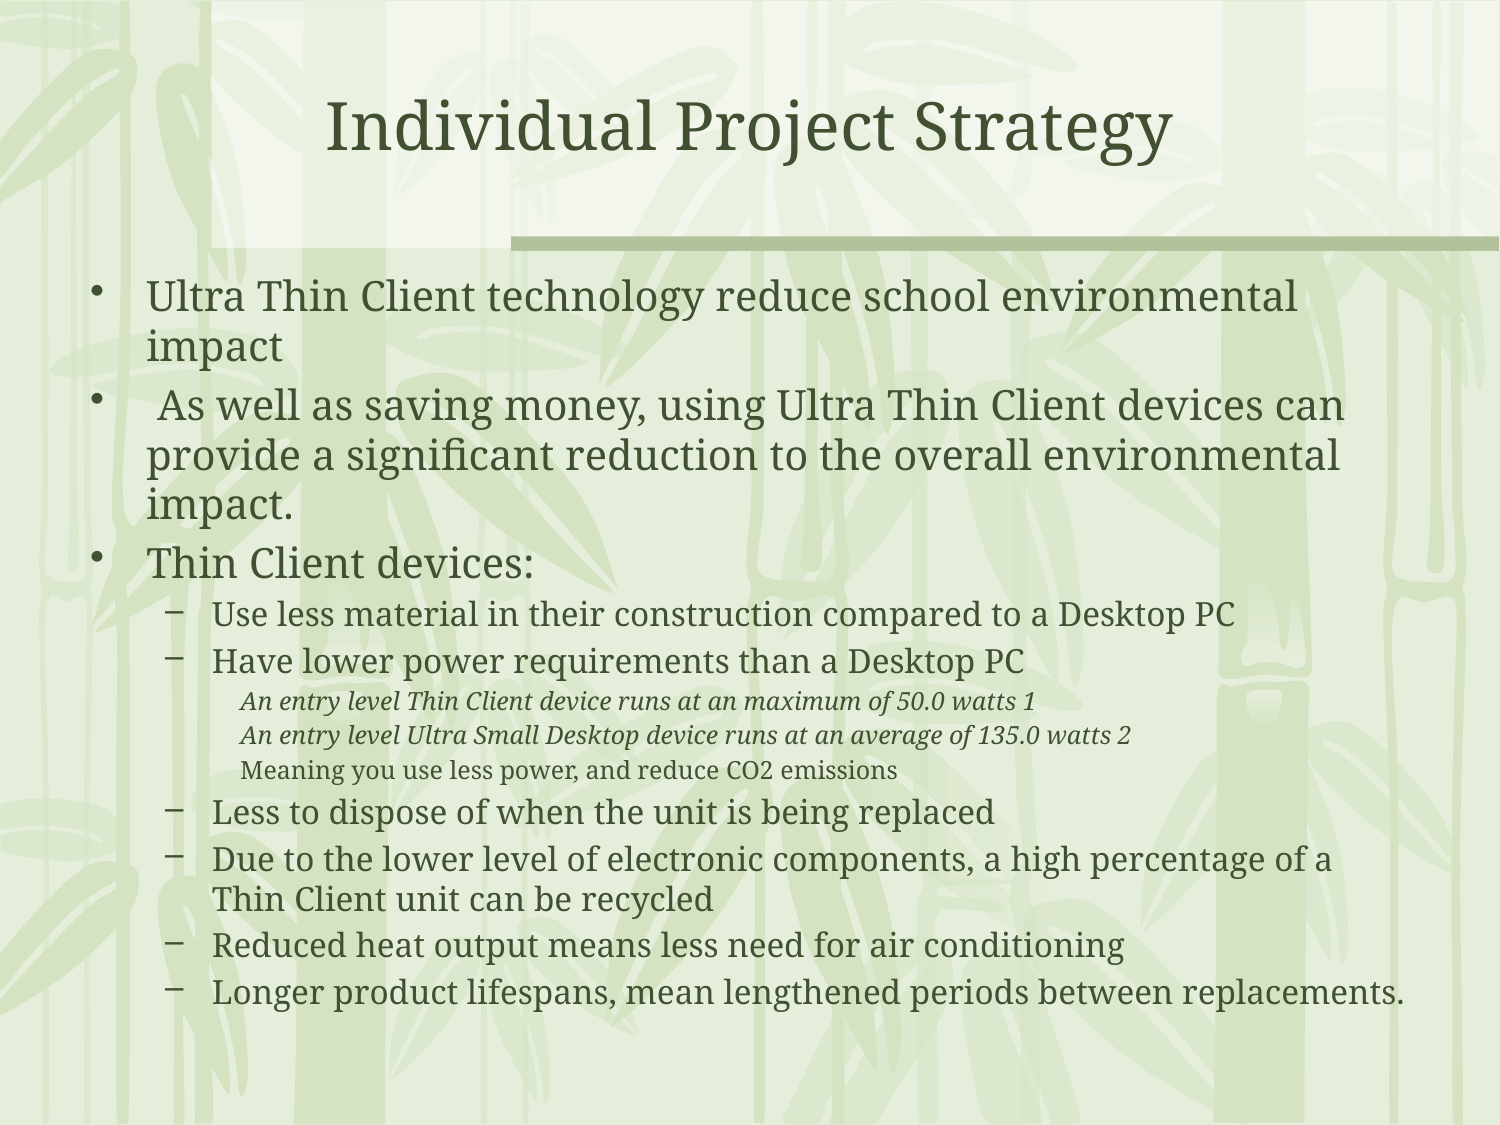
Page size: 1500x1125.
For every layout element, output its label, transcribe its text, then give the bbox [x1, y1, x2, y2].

title Individual Project Strategy [74, 44, 1426, 233]
list Ultra Thin Client technology reduce school environmental impact As well as saving money, using Ultra Thin Client devices can provide a significant reduction to the overall environmental impact. Thin Client devices: Use less material in their construction compared to a Desktop PC Have lower power requirements than a Desktop PC An entry level Thin Client device runs at an maximum of 50.0 watts 1 An entry level Ultra Small Desktop device runs at an average of 135.0 watts 2 Meaning you use less power, and reduce CO2 emissions Less to dispose of when the unit is being replaced Due to the lower level of electronic components, a high percentage of a Thin Client unit can be recycled Reduced heat output means less need for air conditioning Longer product lifespans, mean lengthened periods between replacements. [74, 262, 1426, 1006]
